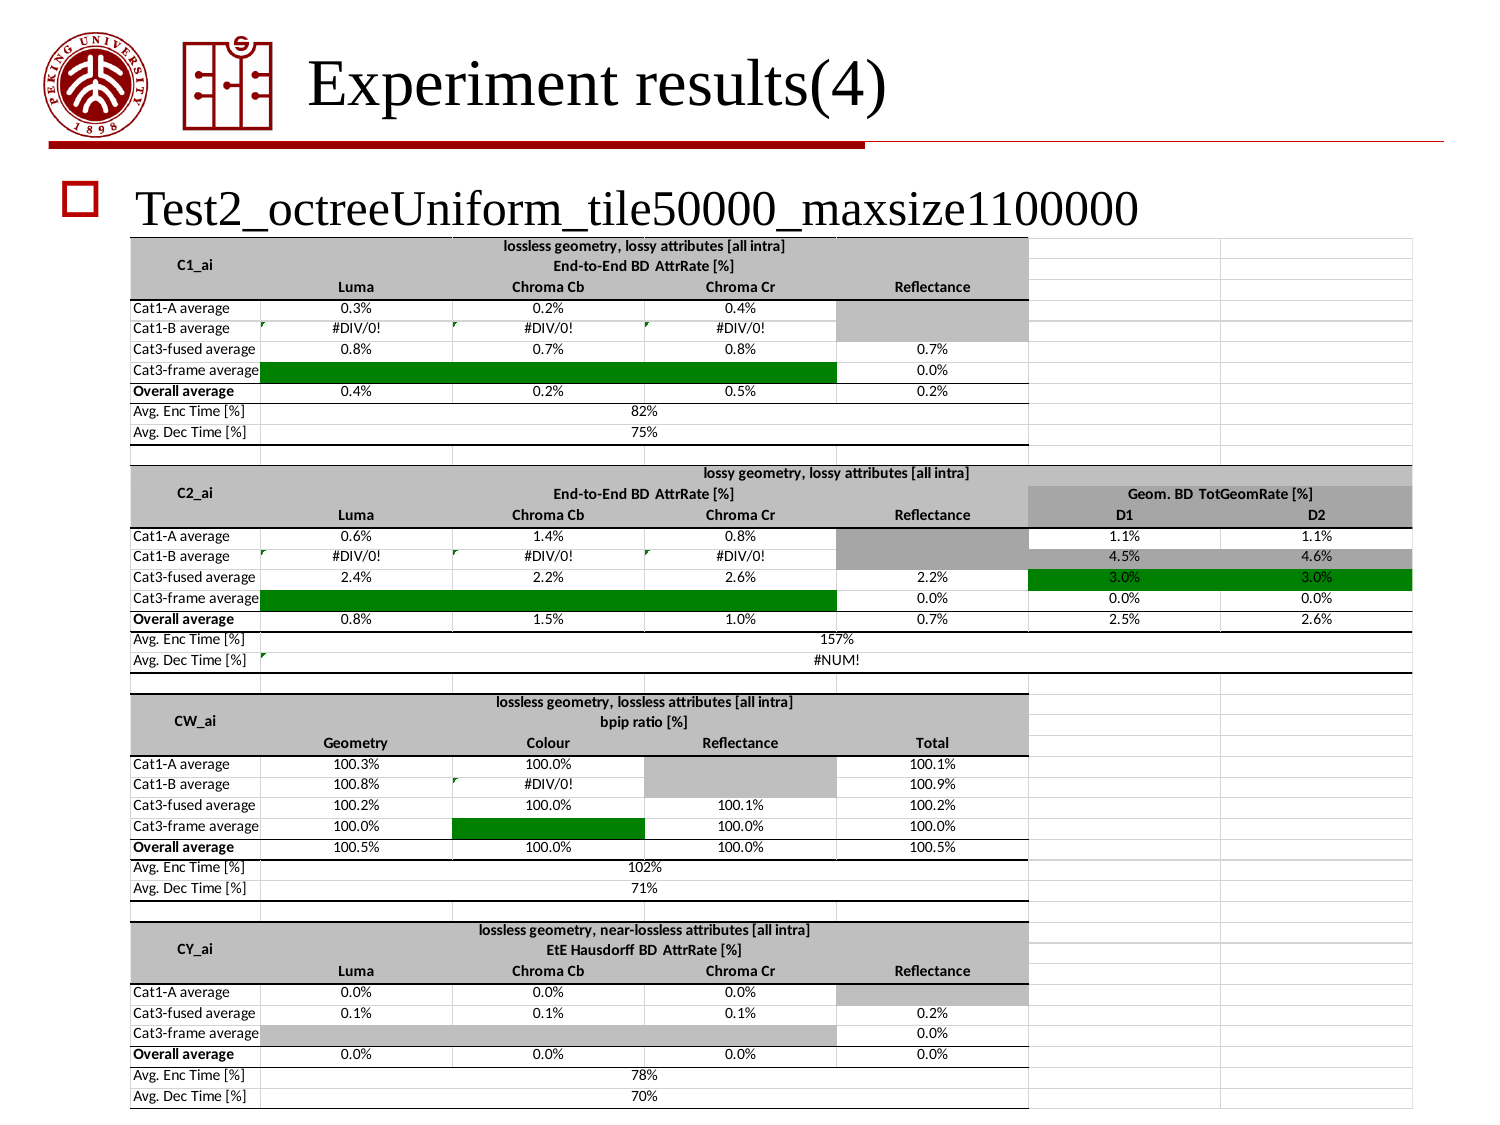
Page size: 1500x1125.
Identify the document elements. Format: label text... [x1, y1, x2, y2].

picture [129, 237, 1414, 1110]
picture [41, 30, 275, 139]
text_box Experiment results(4) [292, 30, 1444, 127]
text_box Test2_octreeUniform_tile50000_maxsize1100000 [43, 173, 1454, 1082]
